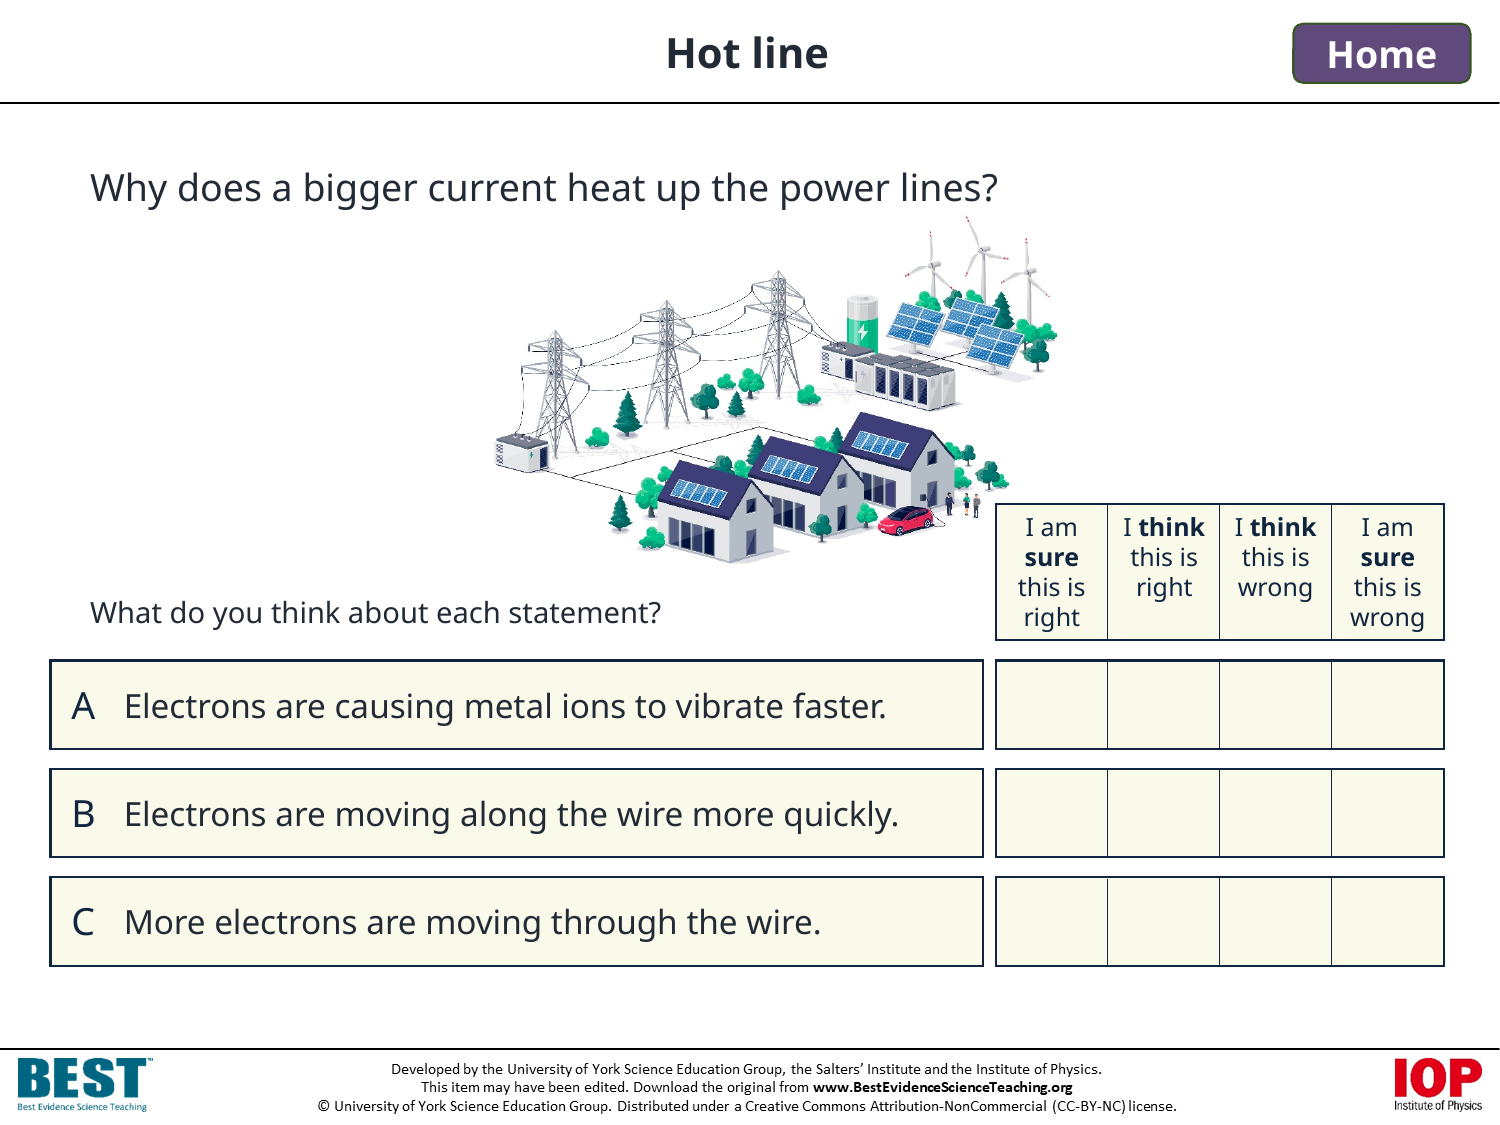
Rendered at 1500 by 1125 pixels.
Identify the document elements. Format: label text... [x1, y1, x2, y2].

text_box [995, 768, 1444, 859]
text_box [995, 876, 1444, 968]
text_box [995, 660, 1444, 750]
text_box Hot line [23, 4, 1471, 99]
picture [0, 102, 1500, 1125]
text_box Home [1292, 22, 1472, 84]
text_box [995, 503, 1444, 642]
